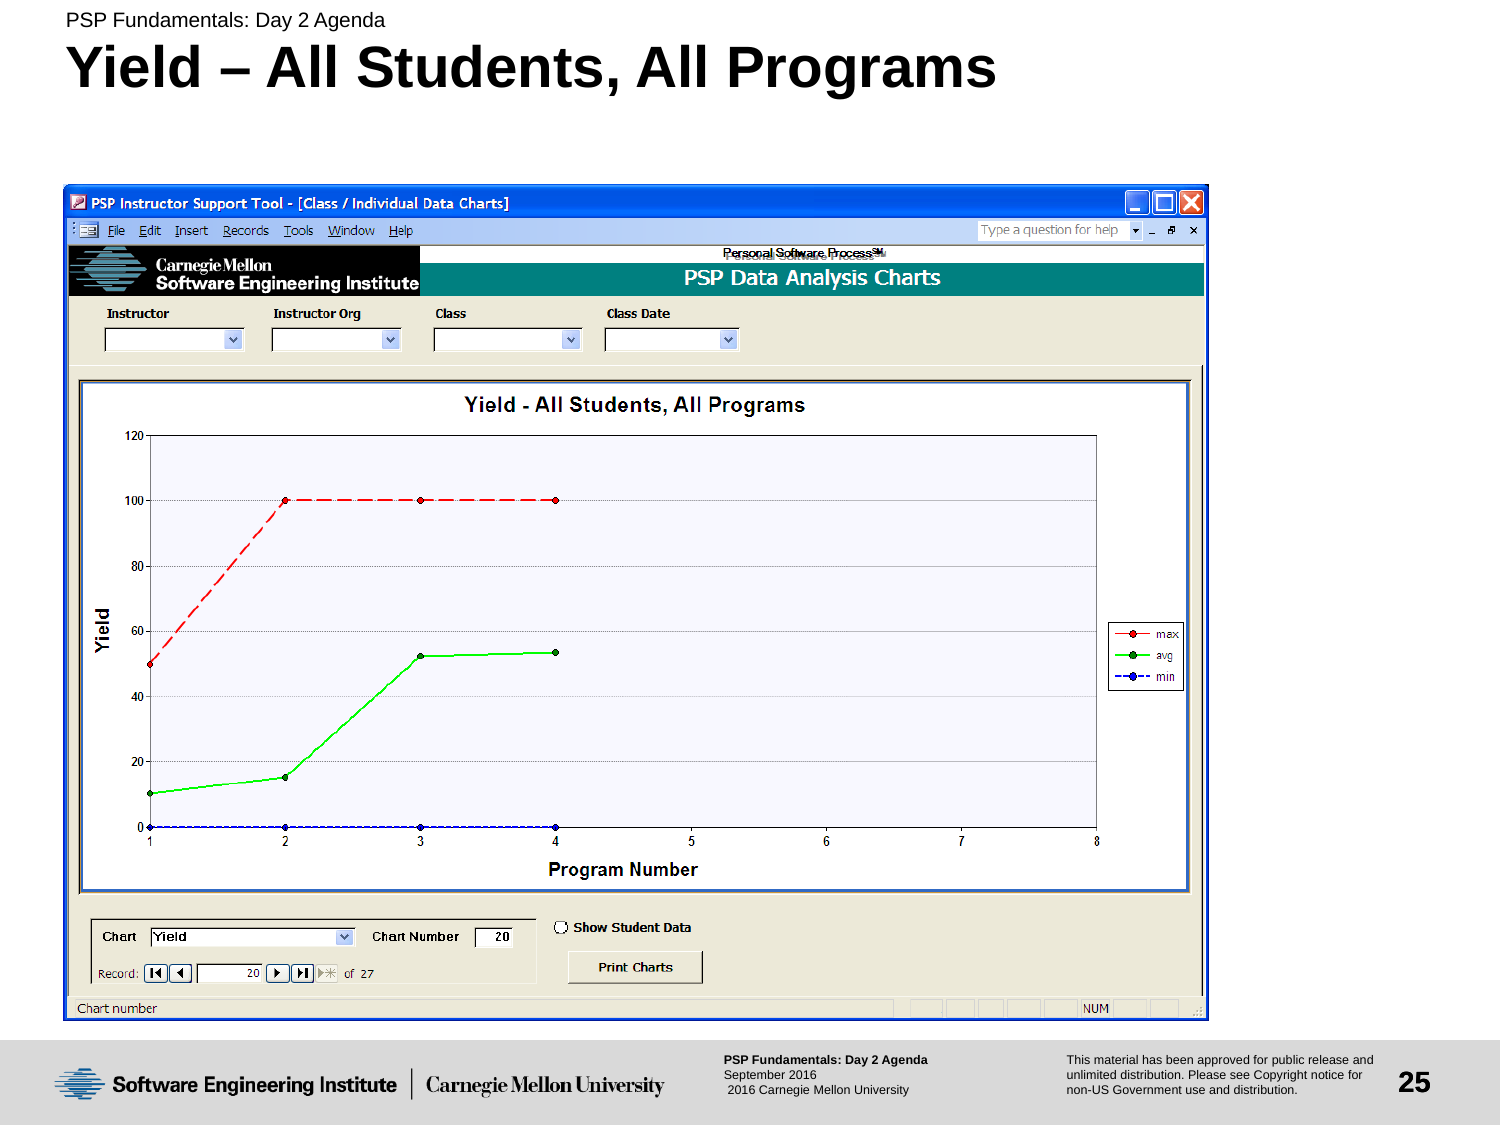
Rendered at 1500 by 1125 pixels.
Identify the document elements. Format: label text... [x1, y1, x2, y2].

title Yield – All Students, All Programs [65, 37, 1430, 148]
picture [46, 1061, 673, 1104]
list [63, 184, 1209, 1021]
